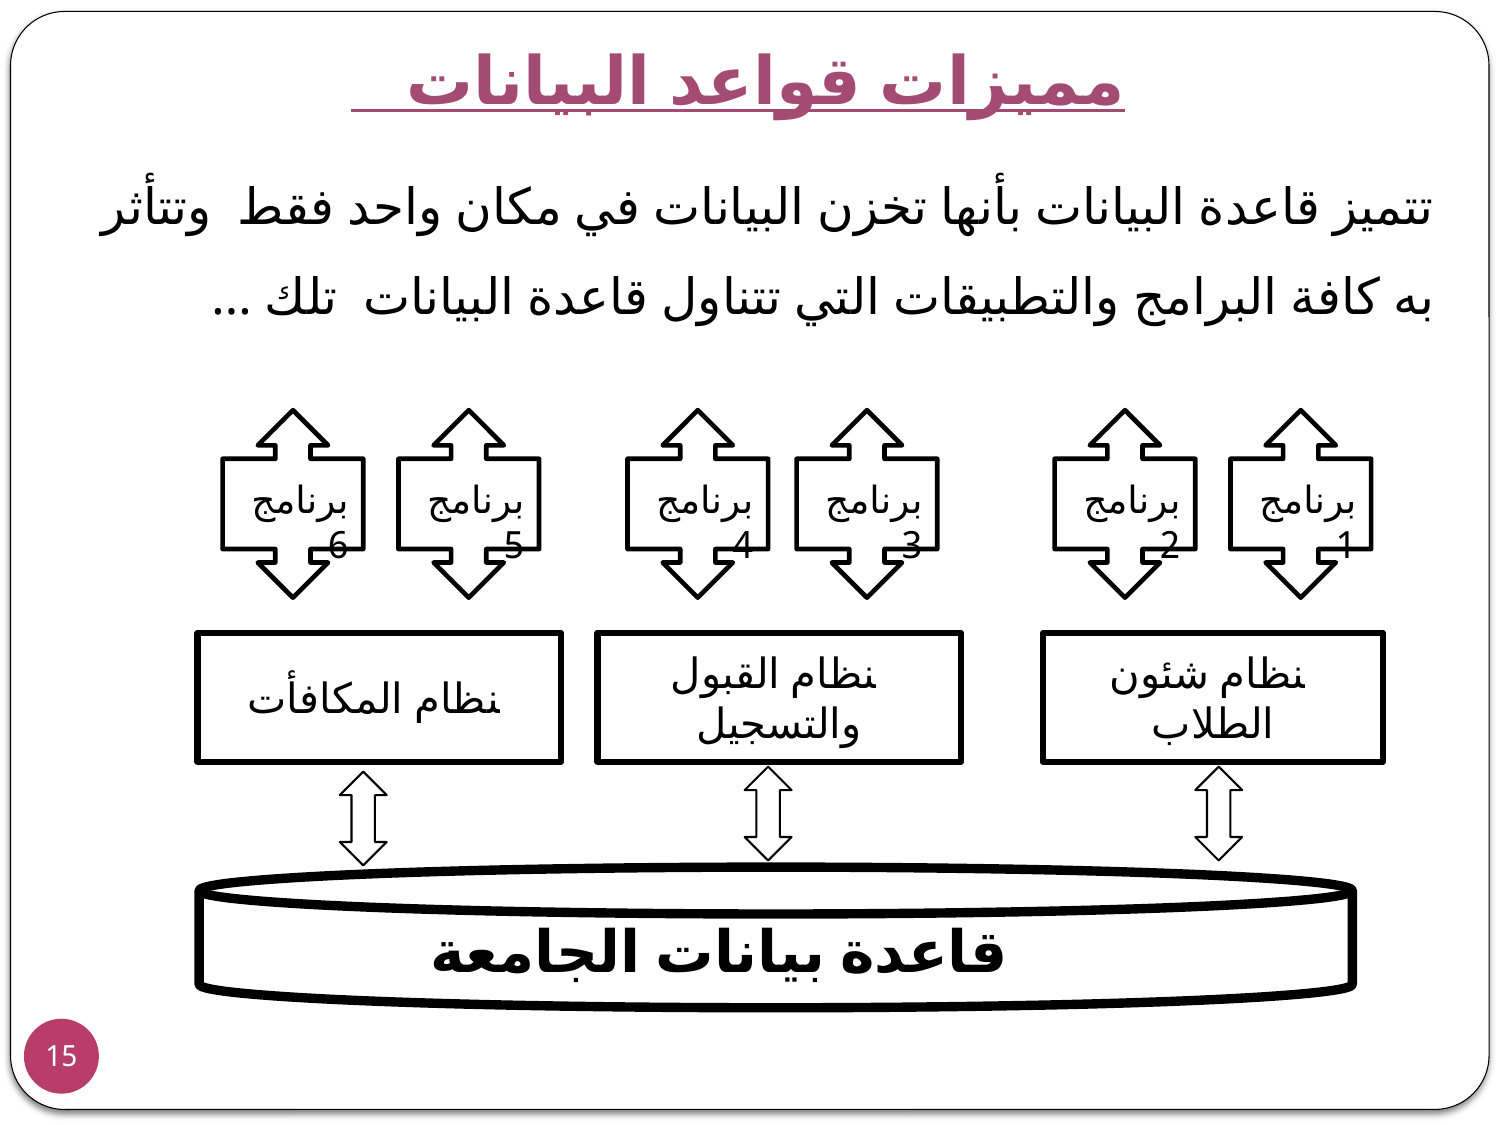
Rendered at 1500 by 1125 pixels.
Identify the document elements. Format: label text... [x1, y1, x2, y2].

text_box [1194, 765, 1244, 862]
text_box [784, 409, 938, 598]
text_box [338, 770, 388, 867]
text_box مميزات قواعد البيانات [40, 30, 1436, 127]
text_box ننظام شئون الطلاب [1042, 632, 1384, 763]
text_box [210, 409, 364, 598]
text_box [1042, 409, 1196, 598]
text_box قاعدةقاعدة بيانات الجامعةبيانا [198, 866, 1354, 1009]
text_box ننظام القبول والتسجيل [597, 632, 962, 763]
text_box تتميز قاعدة البيانات بأنها تخزن البيانات في مكان واحد فقط وتتأثر به كافة البرامج والتطبيقات التي تتناول قاعدة البيانات تلك ... [86, 137, 1450, 332]
slide_number 15 [23, 1018, 99, 1094]
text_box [1218, 409, 1372, 598]
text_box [386, 409, 540, 598]
text_box [743, 765, 793, 862]
text_box ننظام المكافأت [197, 632, 562, 763]
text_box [615, 409, 769, 598]
